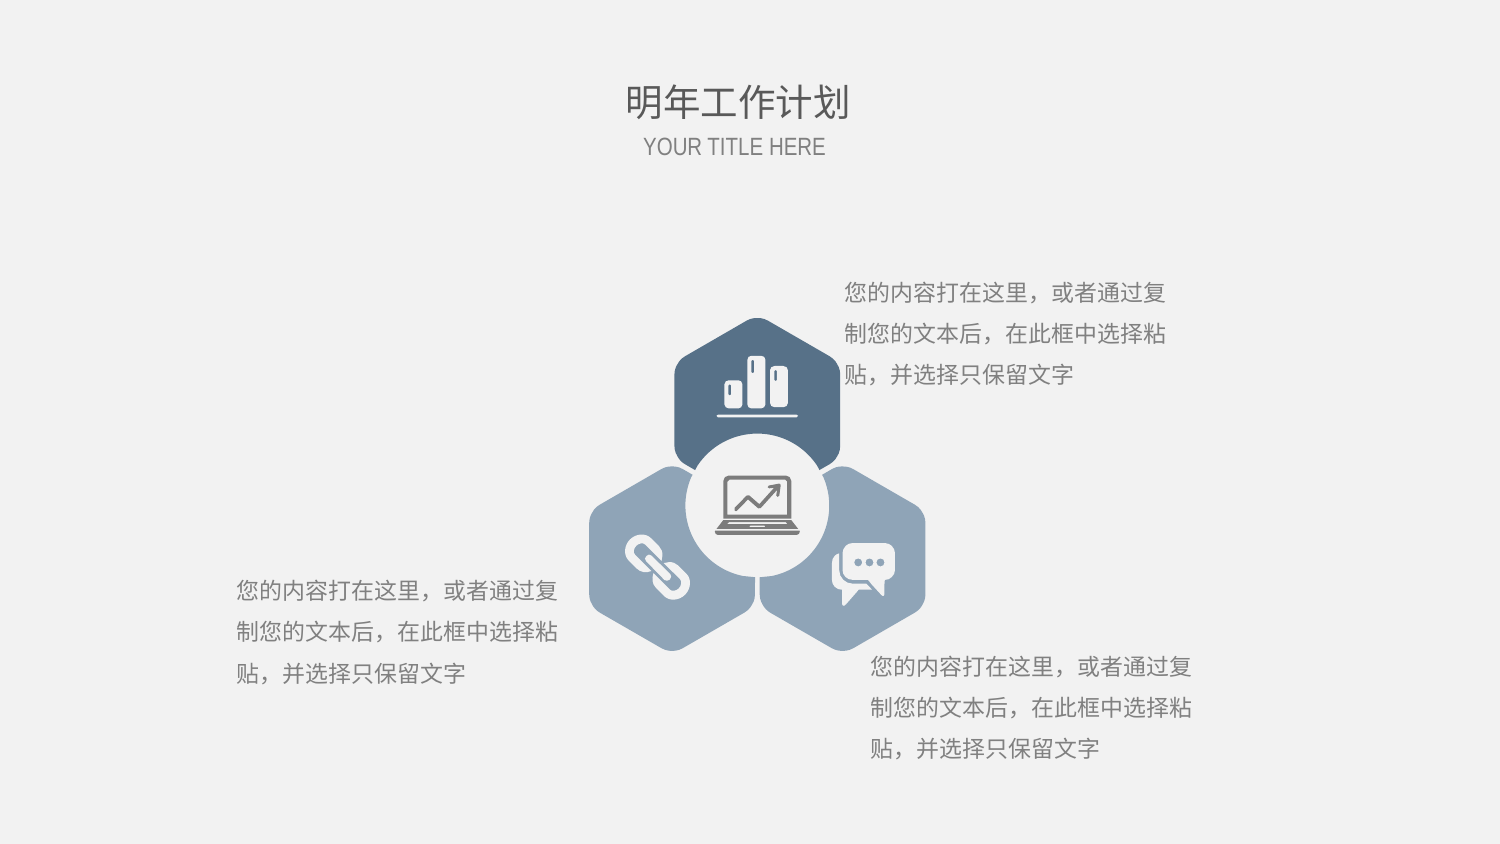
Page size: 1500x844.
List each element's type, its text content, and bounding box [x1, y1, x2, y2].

text_box [673, 316, 842, 472]
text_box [623, 532, 692, 602]
text_box 您的内容打在这里，或者通过复制您的文本后，在此框中选择粘贴，并选择只保留文字 [829, 256, 1186, 396]
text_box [714, 475, 800, 535]
text_box 明年工作计划 [569, 71, 907, 132]
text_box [831, 542, 895, 607]
text_box 您的内容打在这里，或者通过复制您的文本后，在此框中选择粘贴，并选择只保留文字 [855, 630, 1211, 770]
text_box [758, 465, 927, 652]
text_box YOUR TITLE HERE [626, 123, 843, 169]
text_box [716, 355, 799, 418]
text_box 您的内容打在这里，或者通过复制您的文本后，在此框中选择粘贴，并选择只保留文字 [221, 555, 578, 695]
text_box [588, 465, 757, 652]
